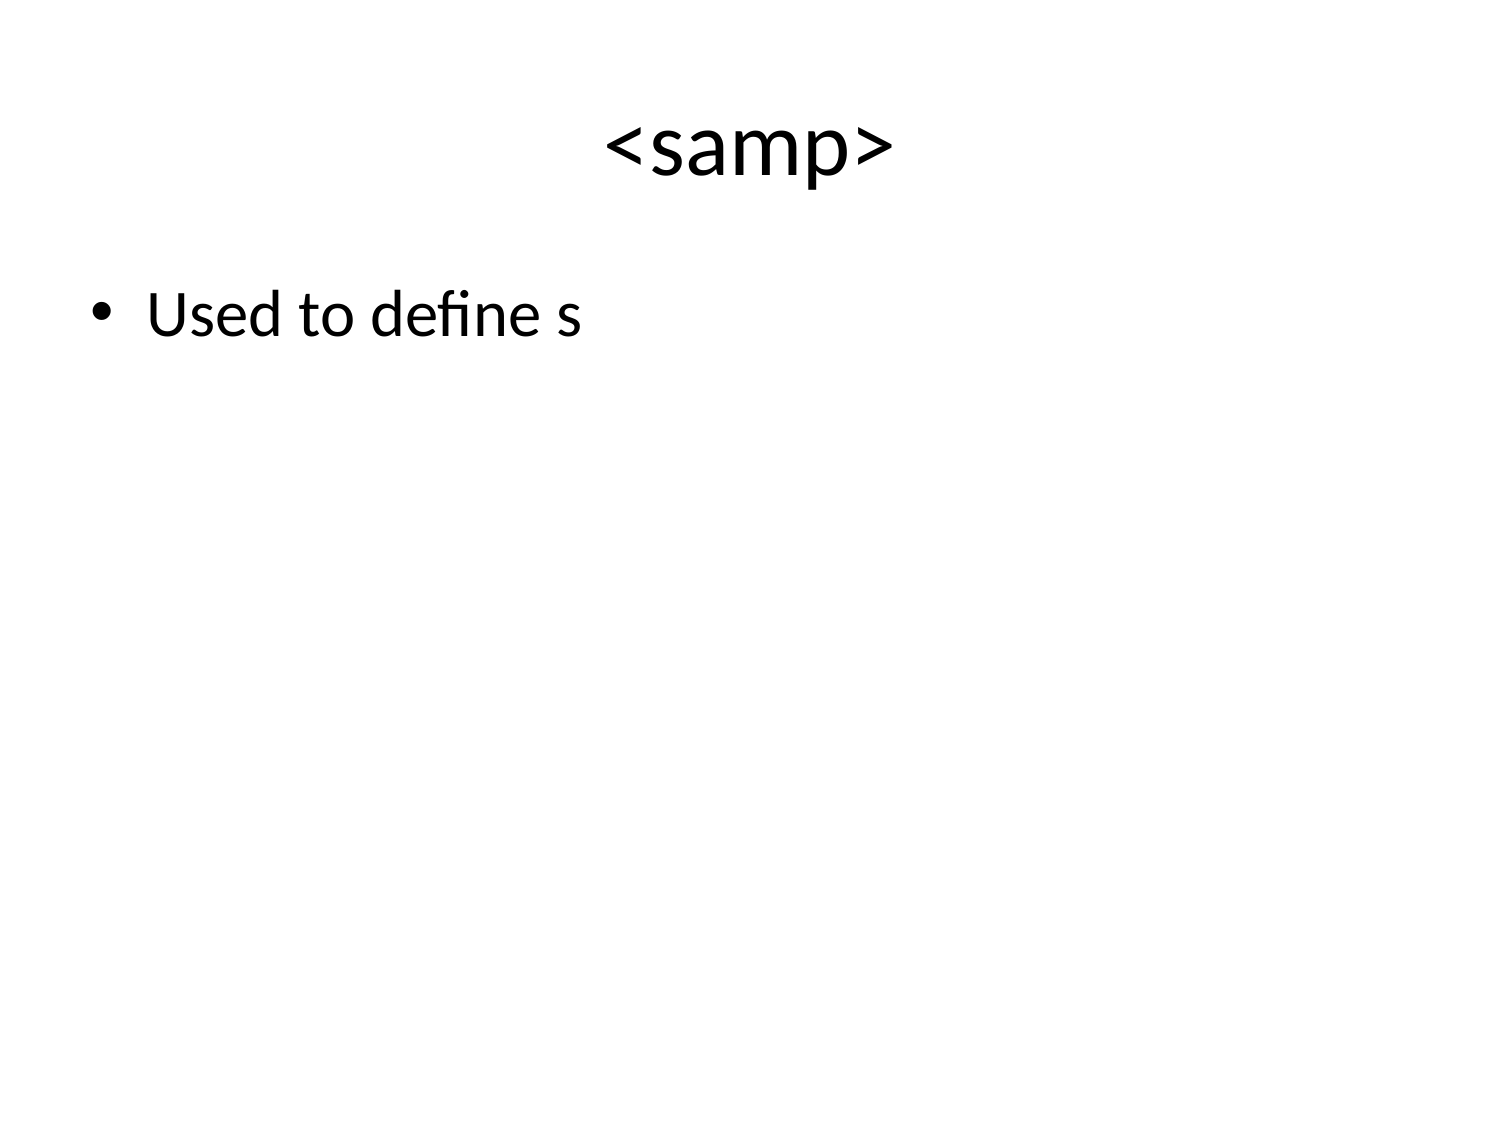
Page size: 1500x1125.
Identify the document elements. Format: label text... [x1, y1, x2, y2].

list Used to define s [75, 262, 1425, 1005]
title <samp> [75, 45, 1425, 233]
